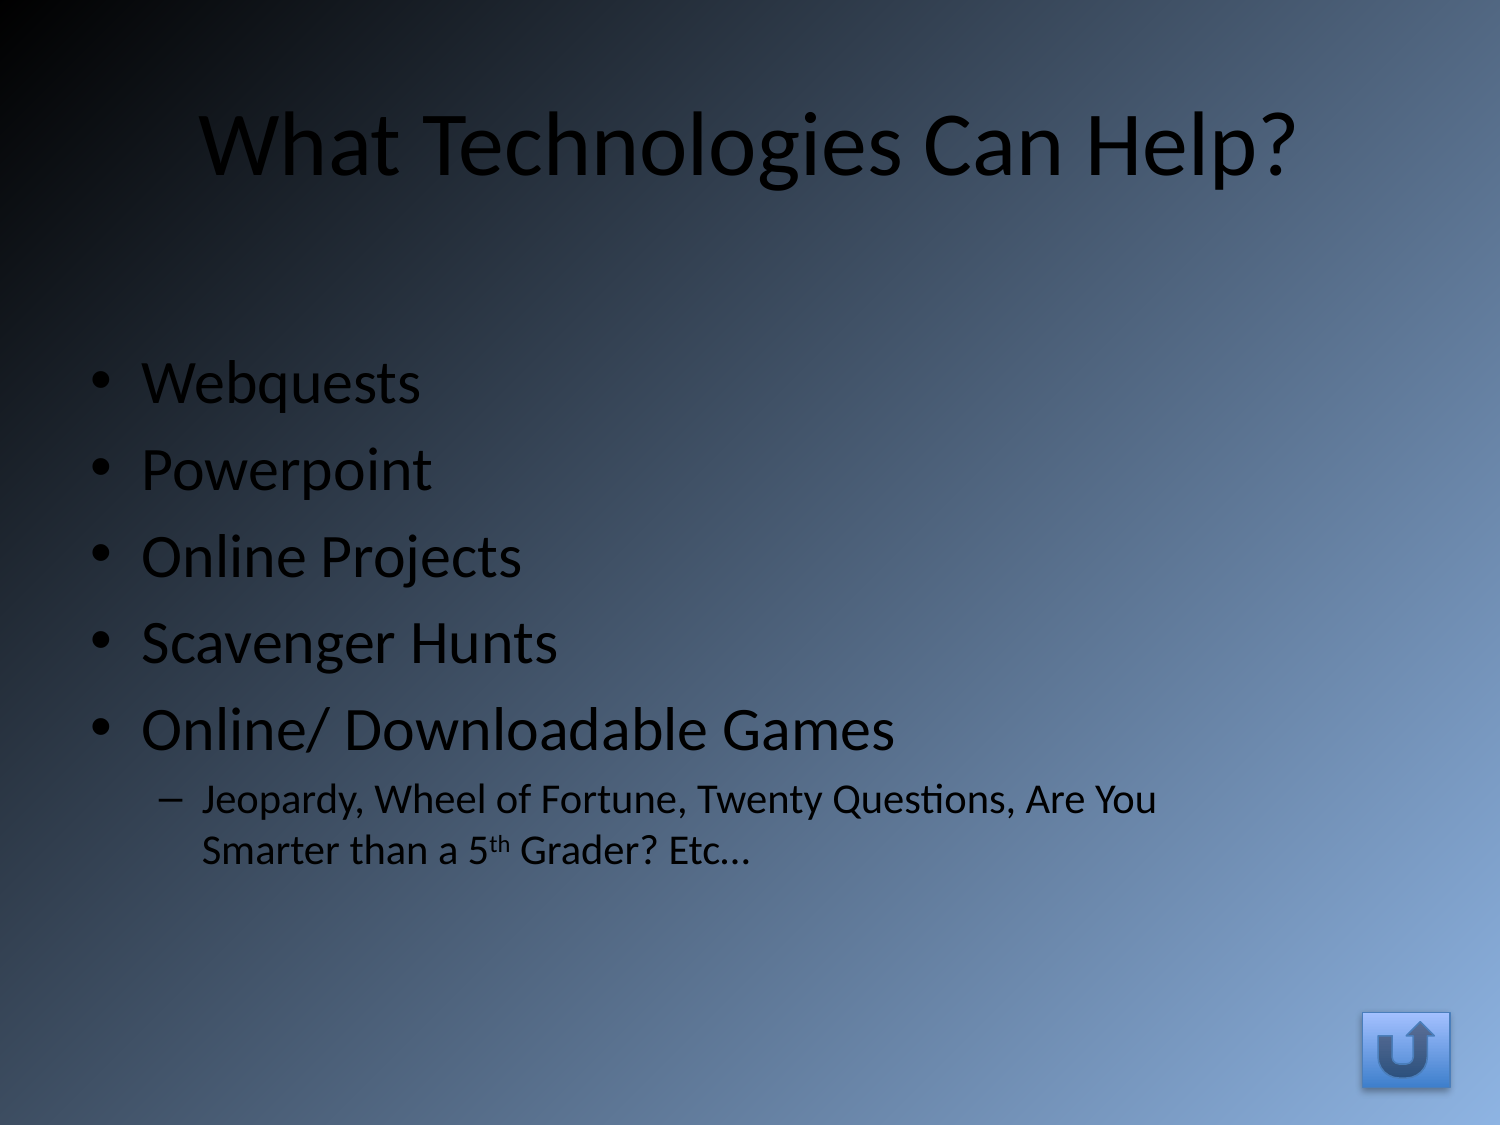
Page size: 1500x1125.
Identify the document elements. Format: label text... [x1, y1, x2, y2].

list Webquests Powerpoint Online Projects Scavenger Hunts Online/ Downloadable Games Jeopardy, Wheel of Fortune, Twenty Questions, Are You Smarter than a 5th Grader? Etc… [75, 262, 1300, 888]
text_box [1362, 1012, 1451, 1088]
title What Technologies Can Help? [75, 45, 1425, 233]
